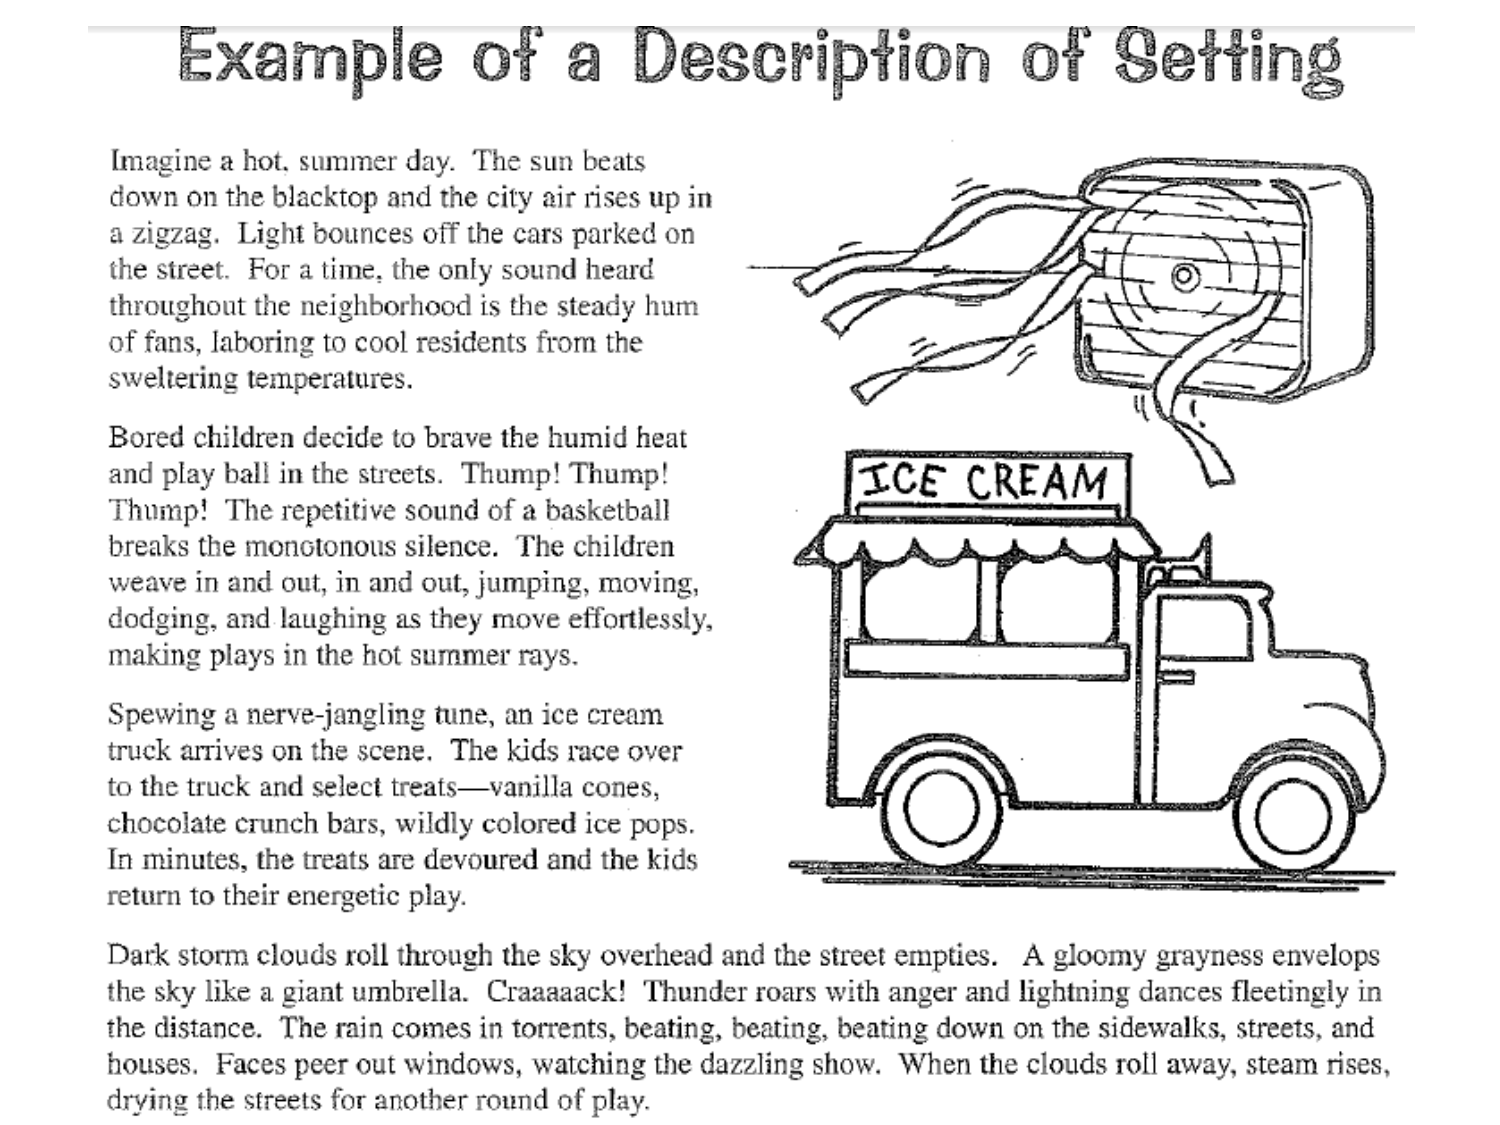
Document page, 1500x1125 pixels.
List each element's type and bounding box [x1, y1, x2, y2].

list [88, 25, 1415, 1125]
